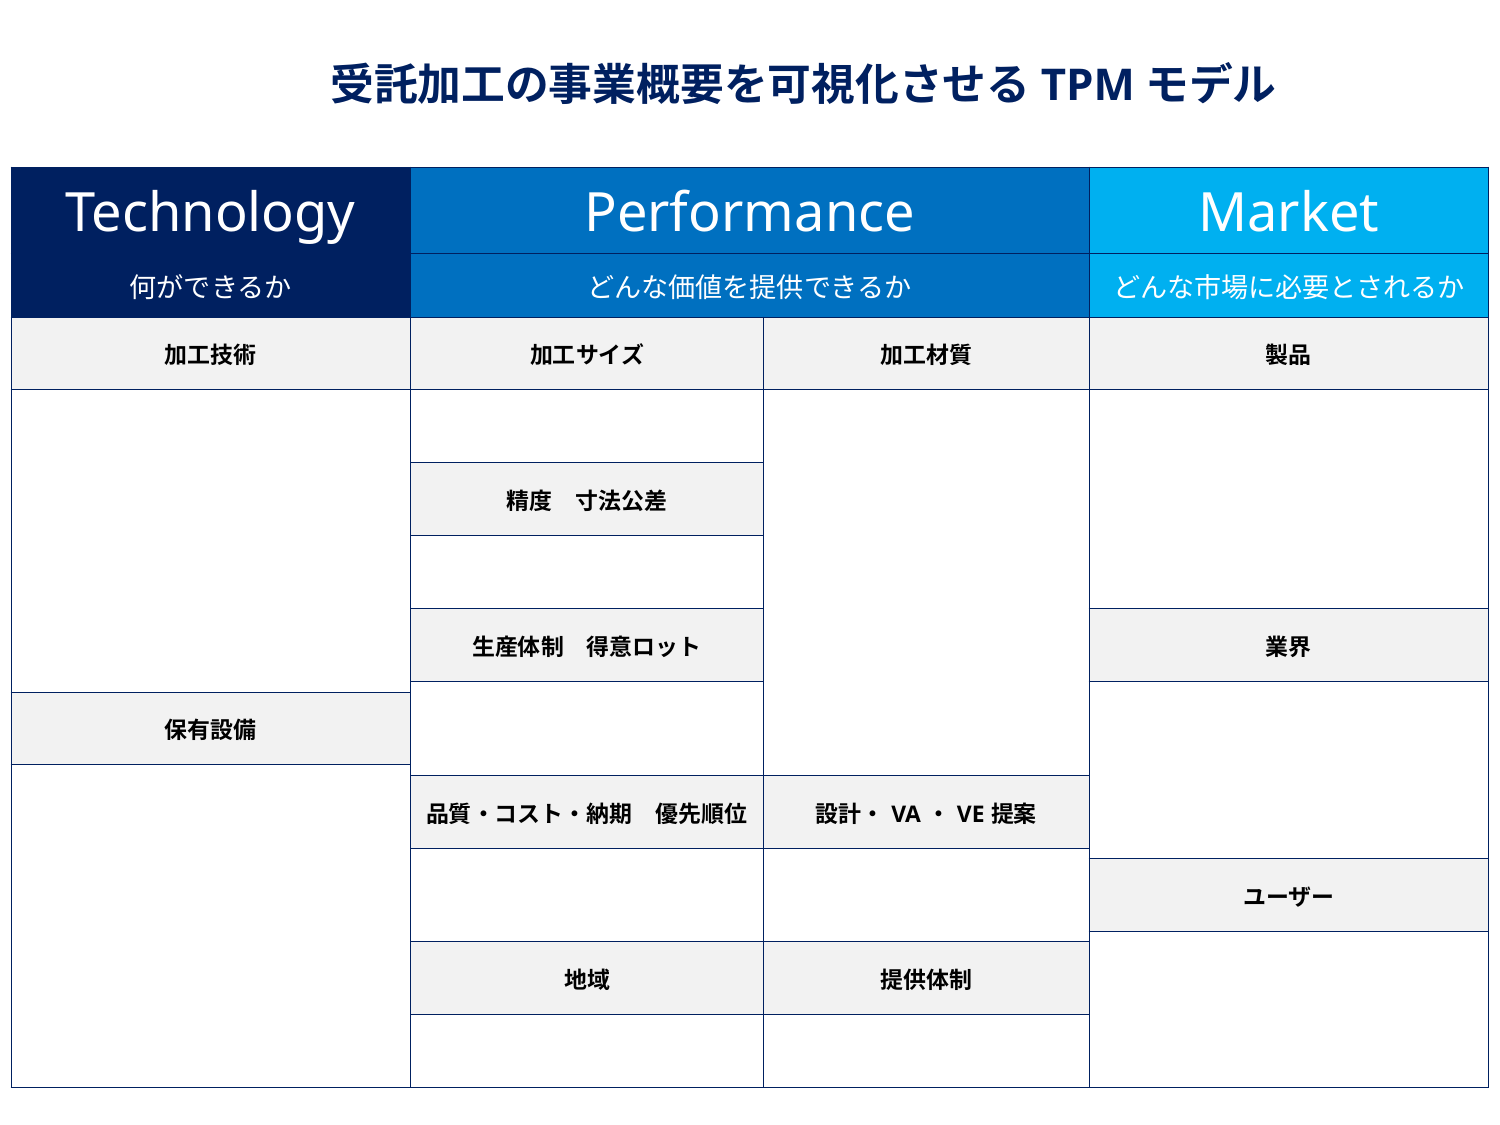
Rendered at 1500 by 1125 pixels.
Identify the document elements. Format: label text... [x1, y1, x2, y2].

table_cell 製品 [1090, 318, 1488, 389]
table_cell どんな市場に必要とされるか [1090, 254, 1488, 317]
table_cell [12, 765, 410, 1087]
table_cell [1090, 390, 1488, 608]
table_cell [764, 849, 1089, 941]
table_cell [1090, 932, 1488, 1087]
table_header Technology [12, 168, 410, 253]
table_cell 加工サイズ [411, 318, 763, 389]
table_cell [411, 1015, 763, 1087]
table_cell 品質・コスト・納期 優先順位 [411, 776, 763, 848]
table_cell 設計・VA・VE提案 [764, 776, 1089, 848]
table_cell 地域 [411, 942, 763, 1014]
table_cell [1090, 682, 1488, 858]
table_cell [12, 390, 410, 692]
table_cell 加工技術 [12, 318, 410, 389]
table_cell 業界 [1090, 609, 1488, 681]
table_cell [411, 682, 763, 775]
table_cell [764, 390, 1089, 775]
table_header Performance [411, 168, 1089, 253]
table_cell ユーザー [1090, 859, 1488, 931]
text_box 受託加工の事業概要を可視化させるTPMモデル [315, 49, 1292, 117]
table_header Market [1090, 168, 1488, 253]
table_cell 加工材質 [764, 318, 1089, 389]
table_cell 精度 寸法公差 [411, 463, 763, 535]
table_cell どんな価値を提供できるか [411, 254, 1089, 317]
table_cell 生産体制 得意ロット [411, 609, 763, 681]
table_cell 何ができるか [12, 254, 410, 317]
table_cell [411, 536, 763, 608]
table_cell 保有設備 [12, 693, 410, 764]
table_cell [411, 390, 763, 462]
table_cell 提供体制 [764, 942, 1089, 1014]
table_cell [411, 849, 763, 941]
table_cell [764, 1015, 1089, 1087]
